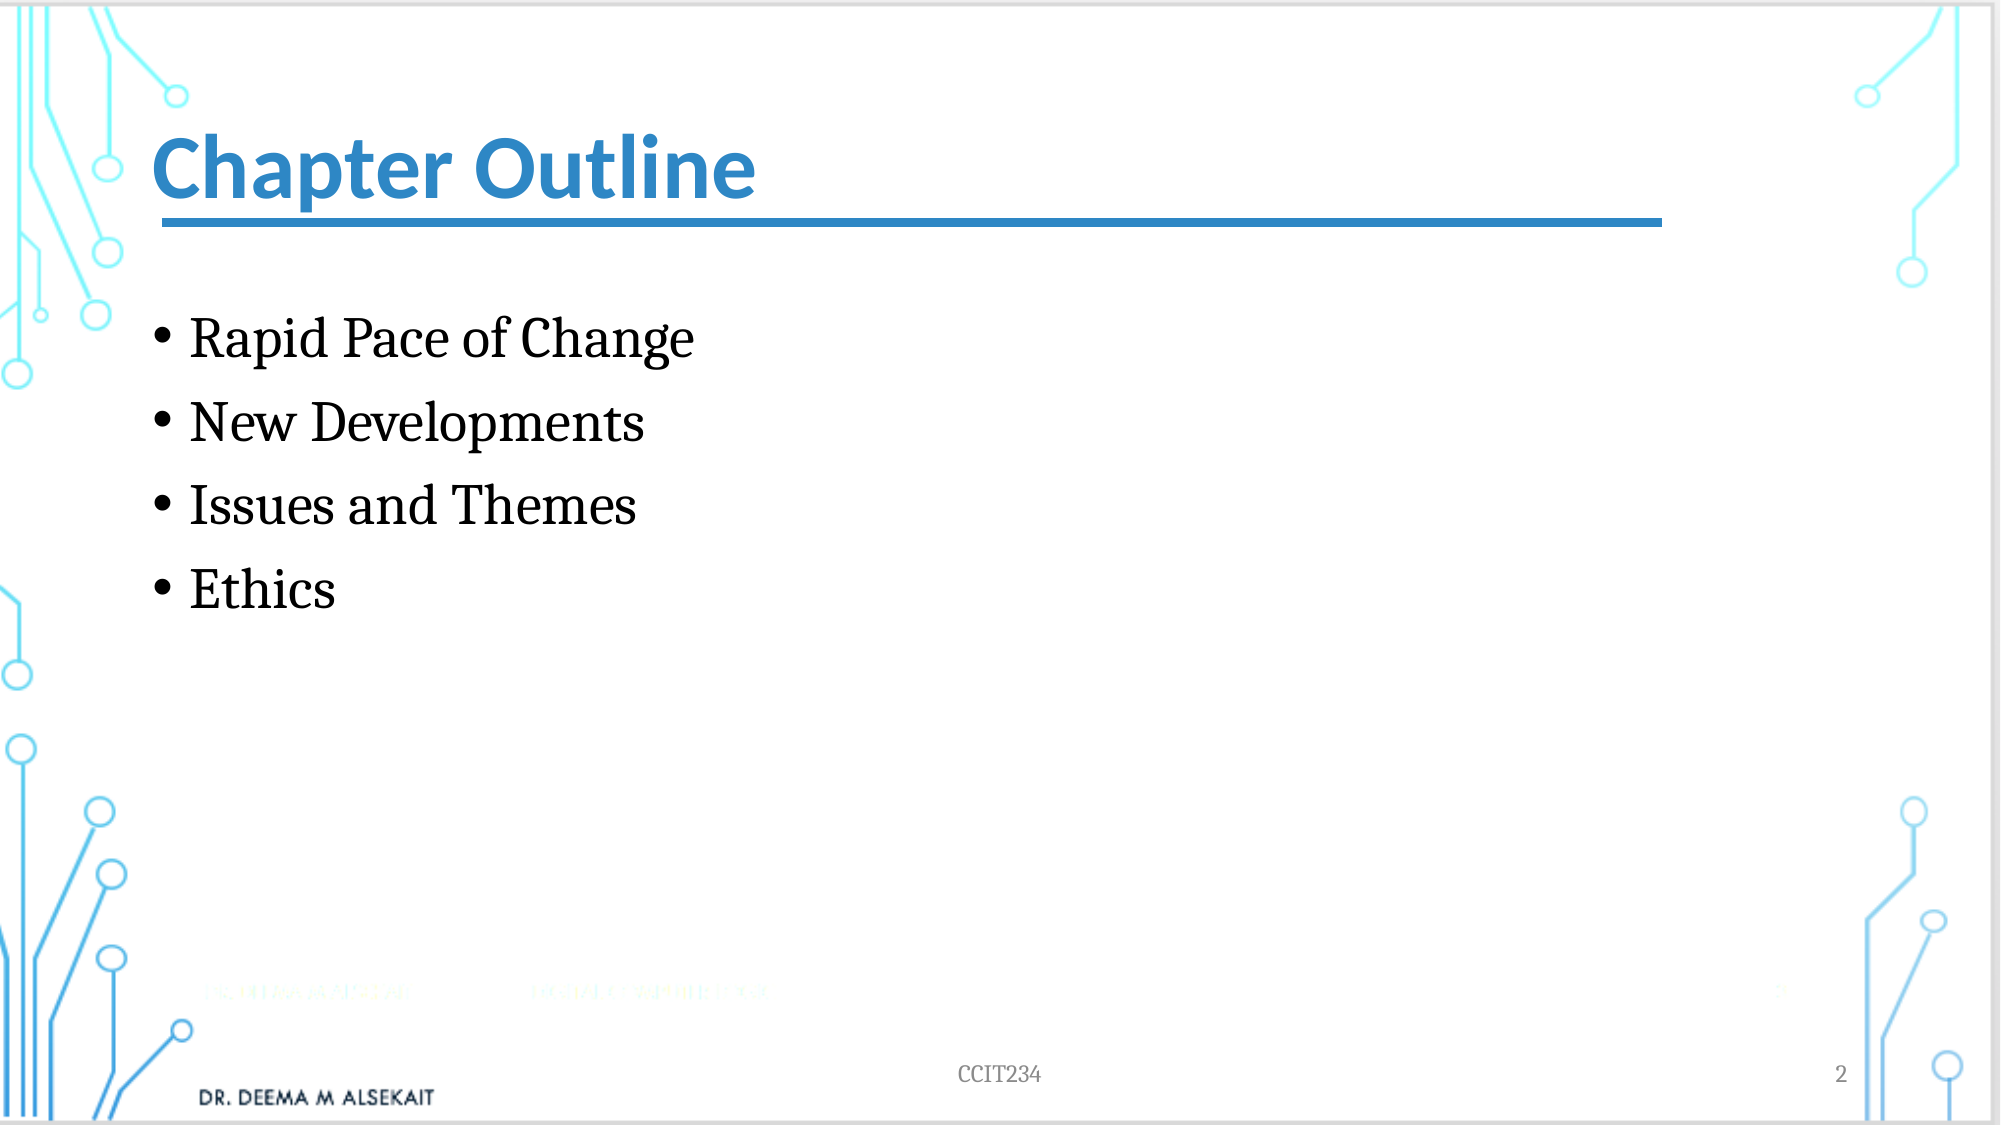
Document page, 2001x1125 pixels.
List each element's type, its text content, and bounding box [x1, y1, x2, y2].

footer CCIT234 [662, 1042, 1338, 1103]
picture [0, 0, 2001, 1125]
list Rapid Pace of Change New Developments Issues and Themes Ethics [137, 299, 1863, 1014]
slide_number 2 [1412, 1042, 1863, 1103]
title Chapter Outline [137, 59, 1863, 278]
